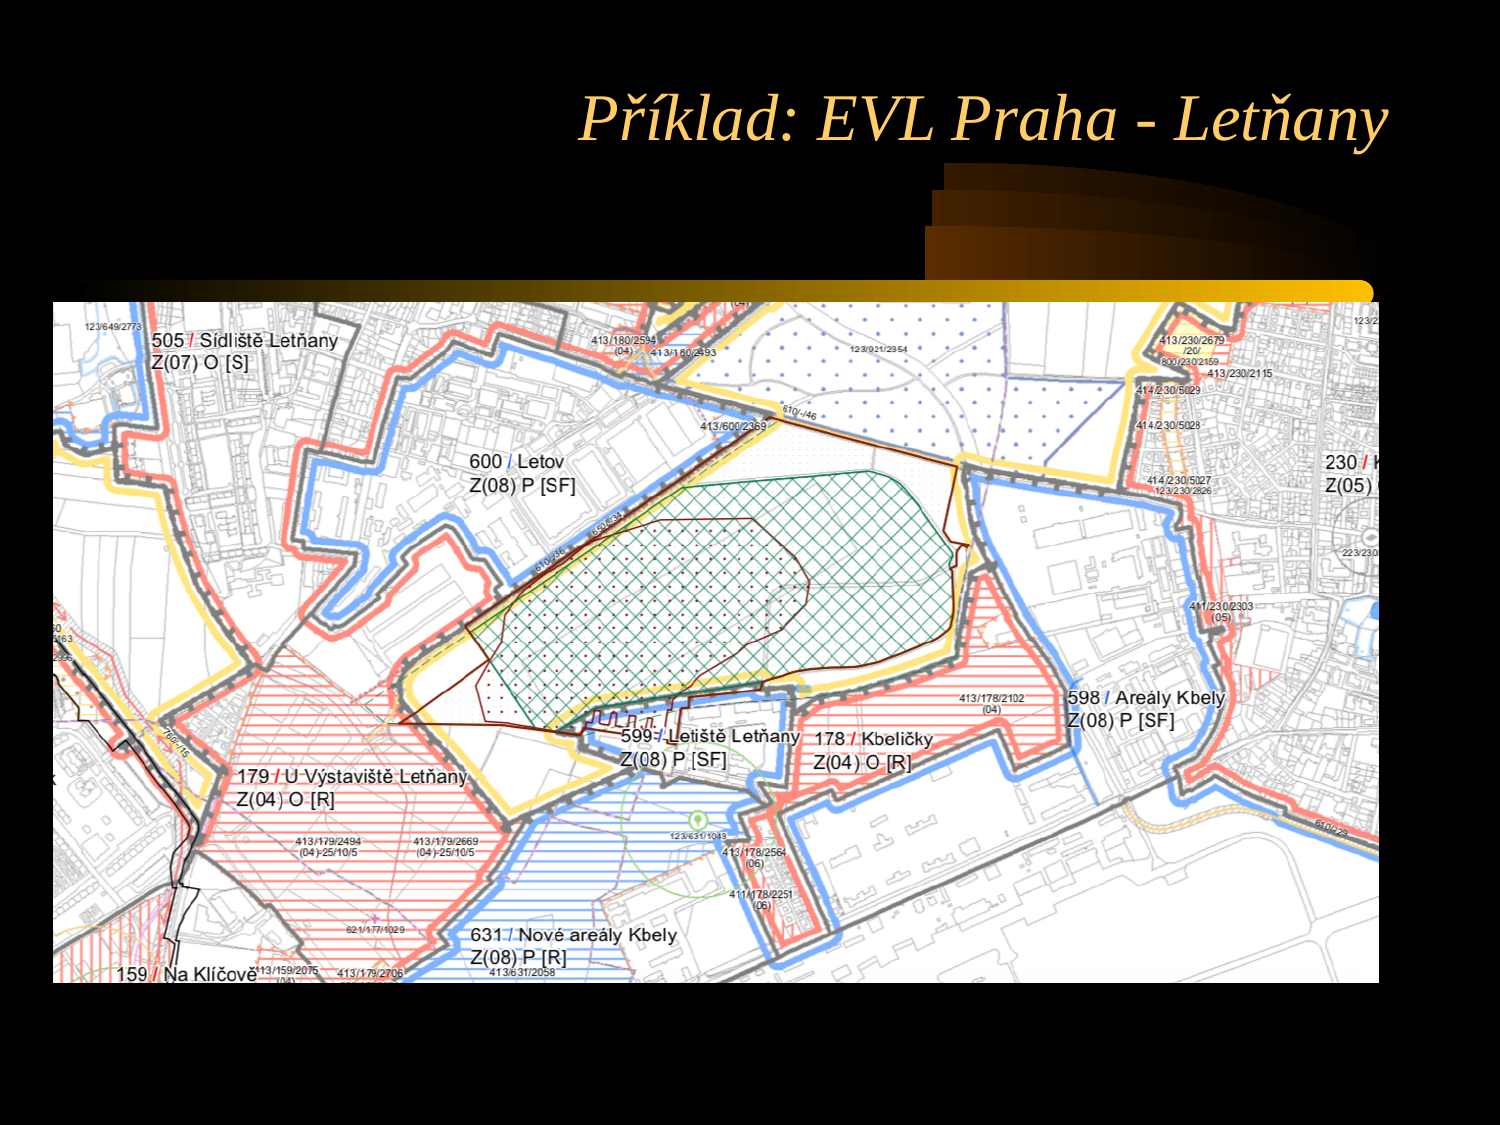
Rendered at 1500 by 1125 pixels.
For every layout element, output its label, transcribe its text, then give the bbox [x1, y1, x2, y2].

title Příklad: EVL Praha - Letňany [110, 73, 1391, 173]
picture [53, 302, 1379, 983]
